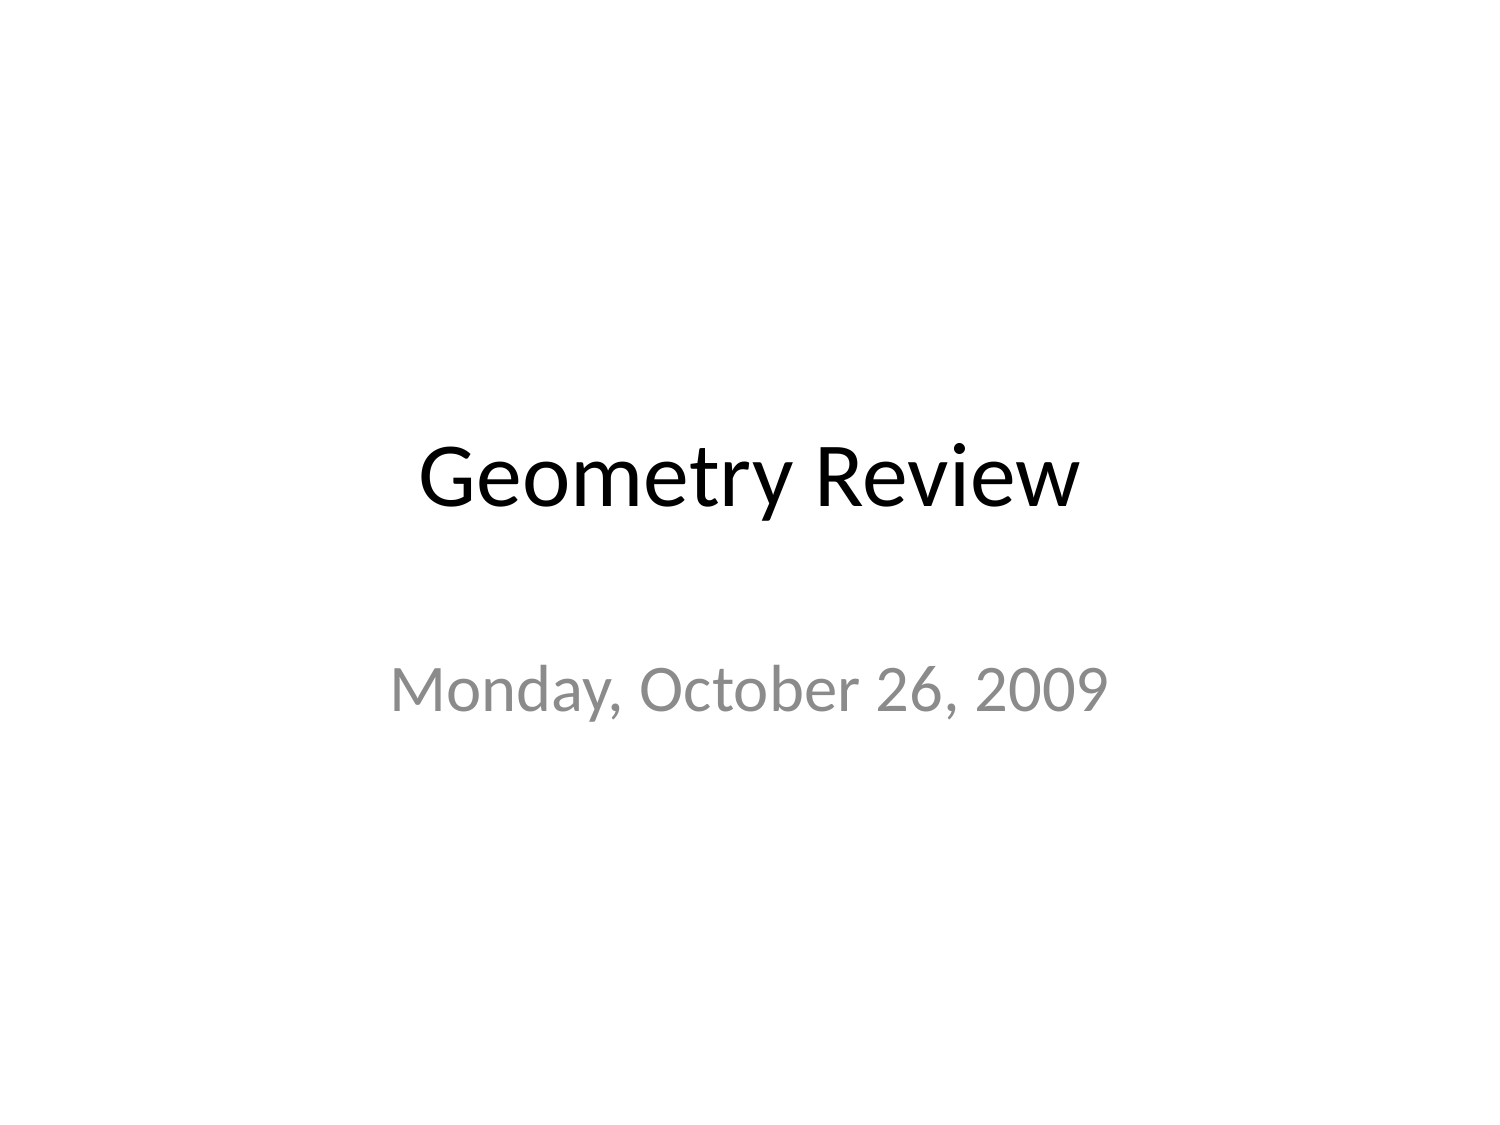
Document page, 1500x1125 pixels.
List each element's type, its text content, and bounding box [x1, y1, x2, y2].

title Geometry Review [112, 349, 1388, 591]
subtitle Monday, October 26, 2009 [225, 637, 1275, 925]
